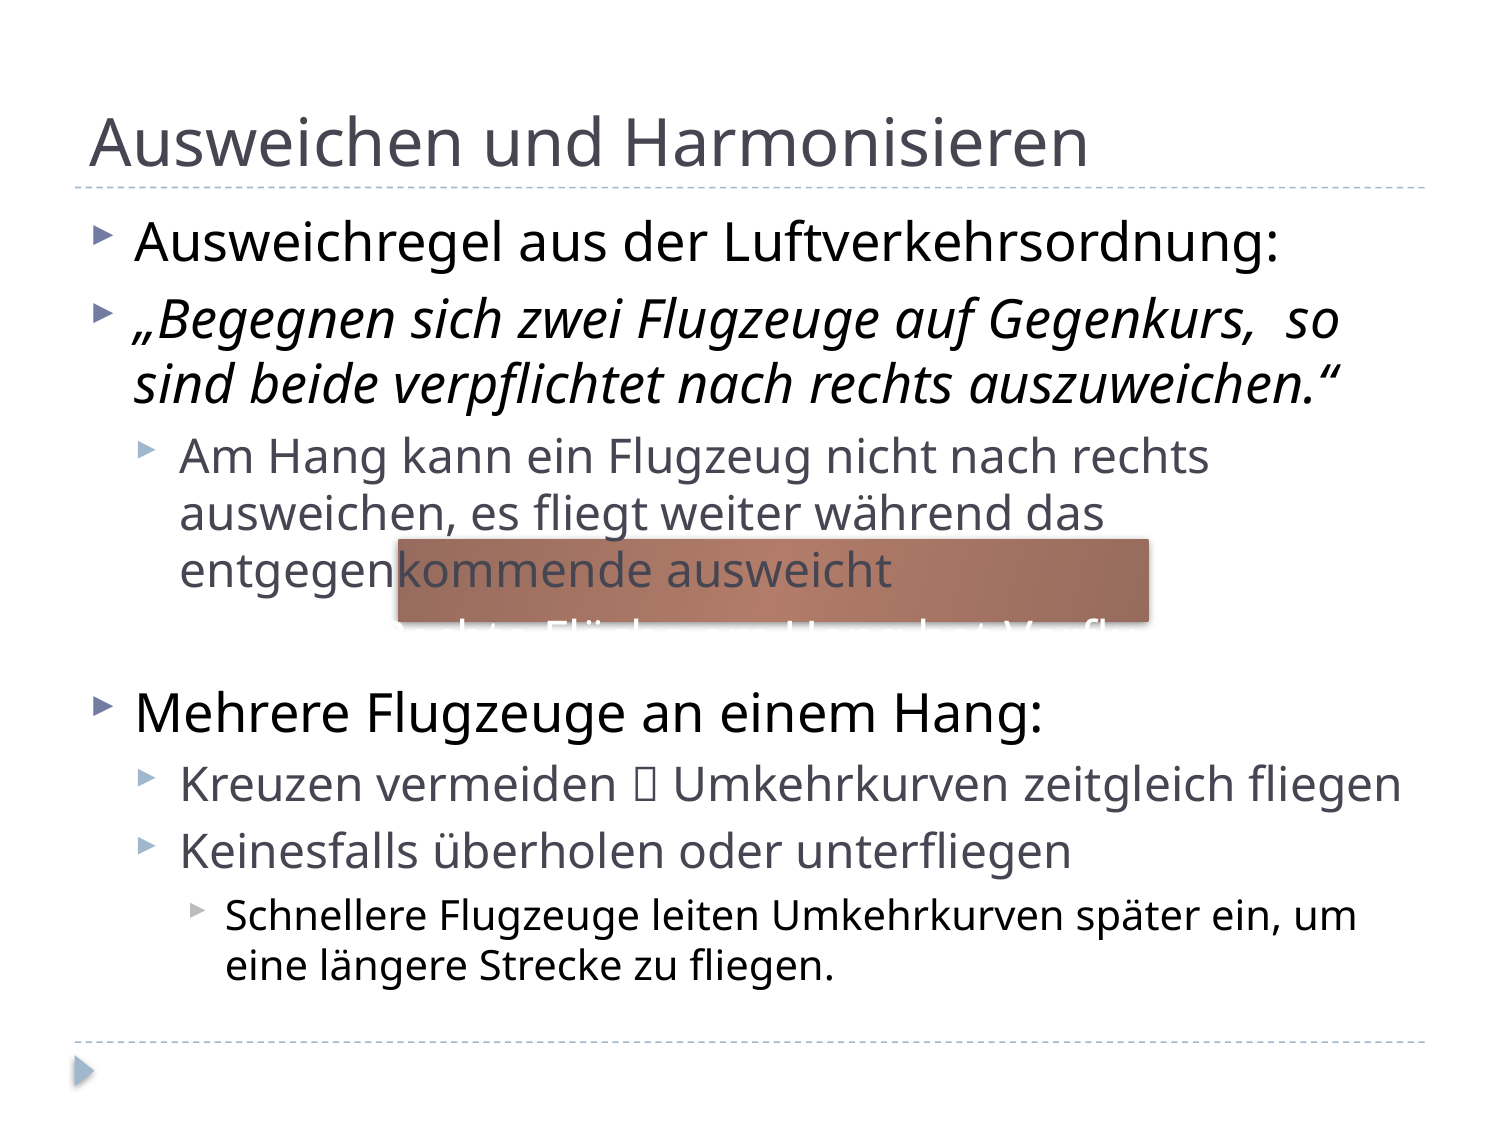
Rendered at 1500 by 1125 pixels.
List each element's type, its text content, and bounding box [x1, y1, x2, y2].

title Ausweichen und Harmonisieren [75, 24, 1425, 188]
list Ausweichregel aus der Luftverkehrsordnung: „Begegnen sich zwei Flugzeuge auf Gegenkurs, so sind beide verpflichtet nach rechts auszuweichen.“ Am Hang kann ein Flugzeug nicht nach rechts ausweichen, es fliegt weiter während das entgegenkommende ausweicht „Rechte Fläche am Hang hat Vorflug“ Mehrere Flugzeuge an einem Hang: Kreuzen vermeiden  Umkehrkurven zeitgleich fliegen Keinesfalls überholen oder unterfliegen Schnellere Flugzeuge leiten Umkehrkurven später ein, um eine längere Strecke zu fliegen. [75, 200, 1425, 1010]
